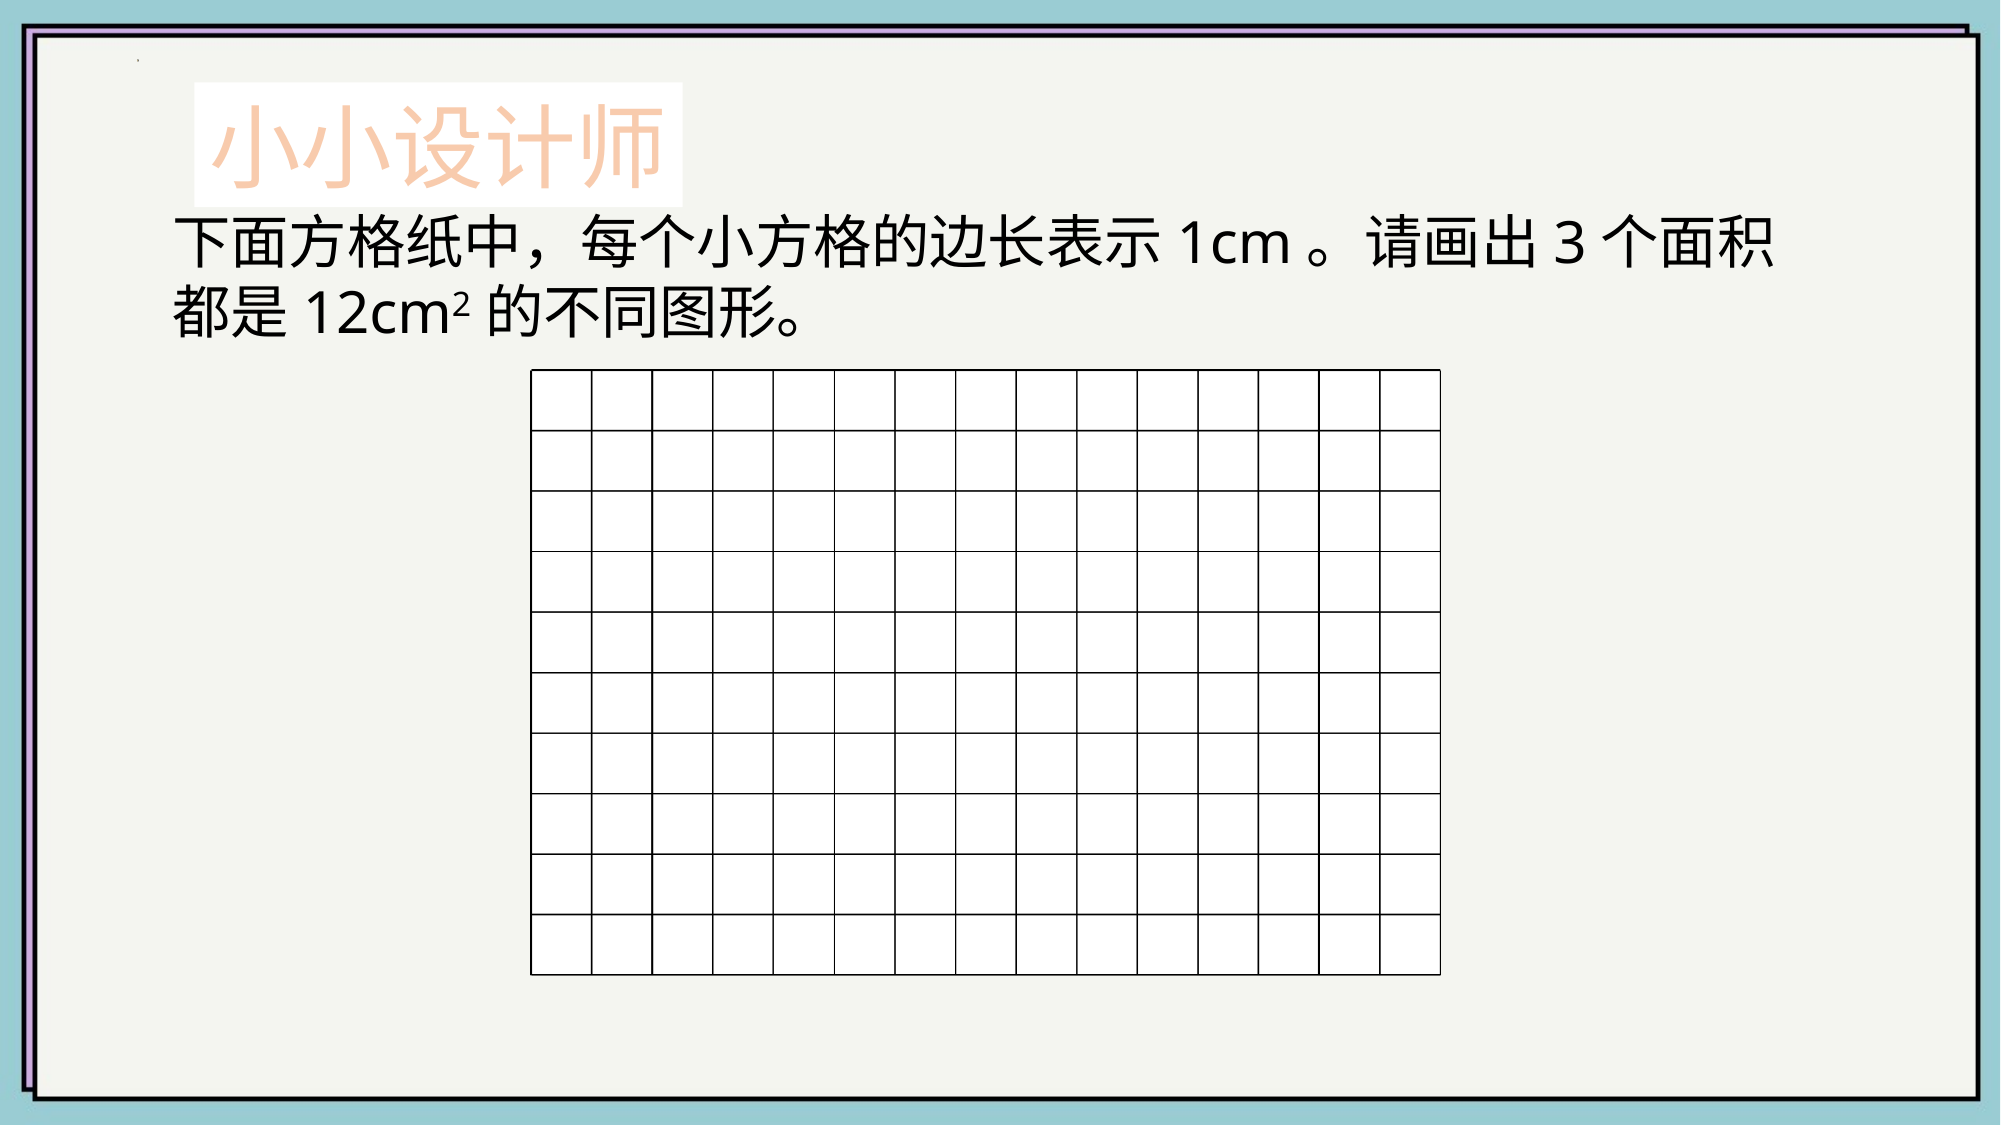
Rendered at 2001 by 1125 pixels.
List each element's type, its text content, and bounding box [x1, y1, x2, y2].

text_box 小小设计师 [194, 82, 683, 208]
picture [0, 0, 2001, 1125]
text_box 下面方格纸中，每个小方格的边长表示1cm。请画出3个面积都是12cm2的不同图形。 [157, 198, 1813, 353]
